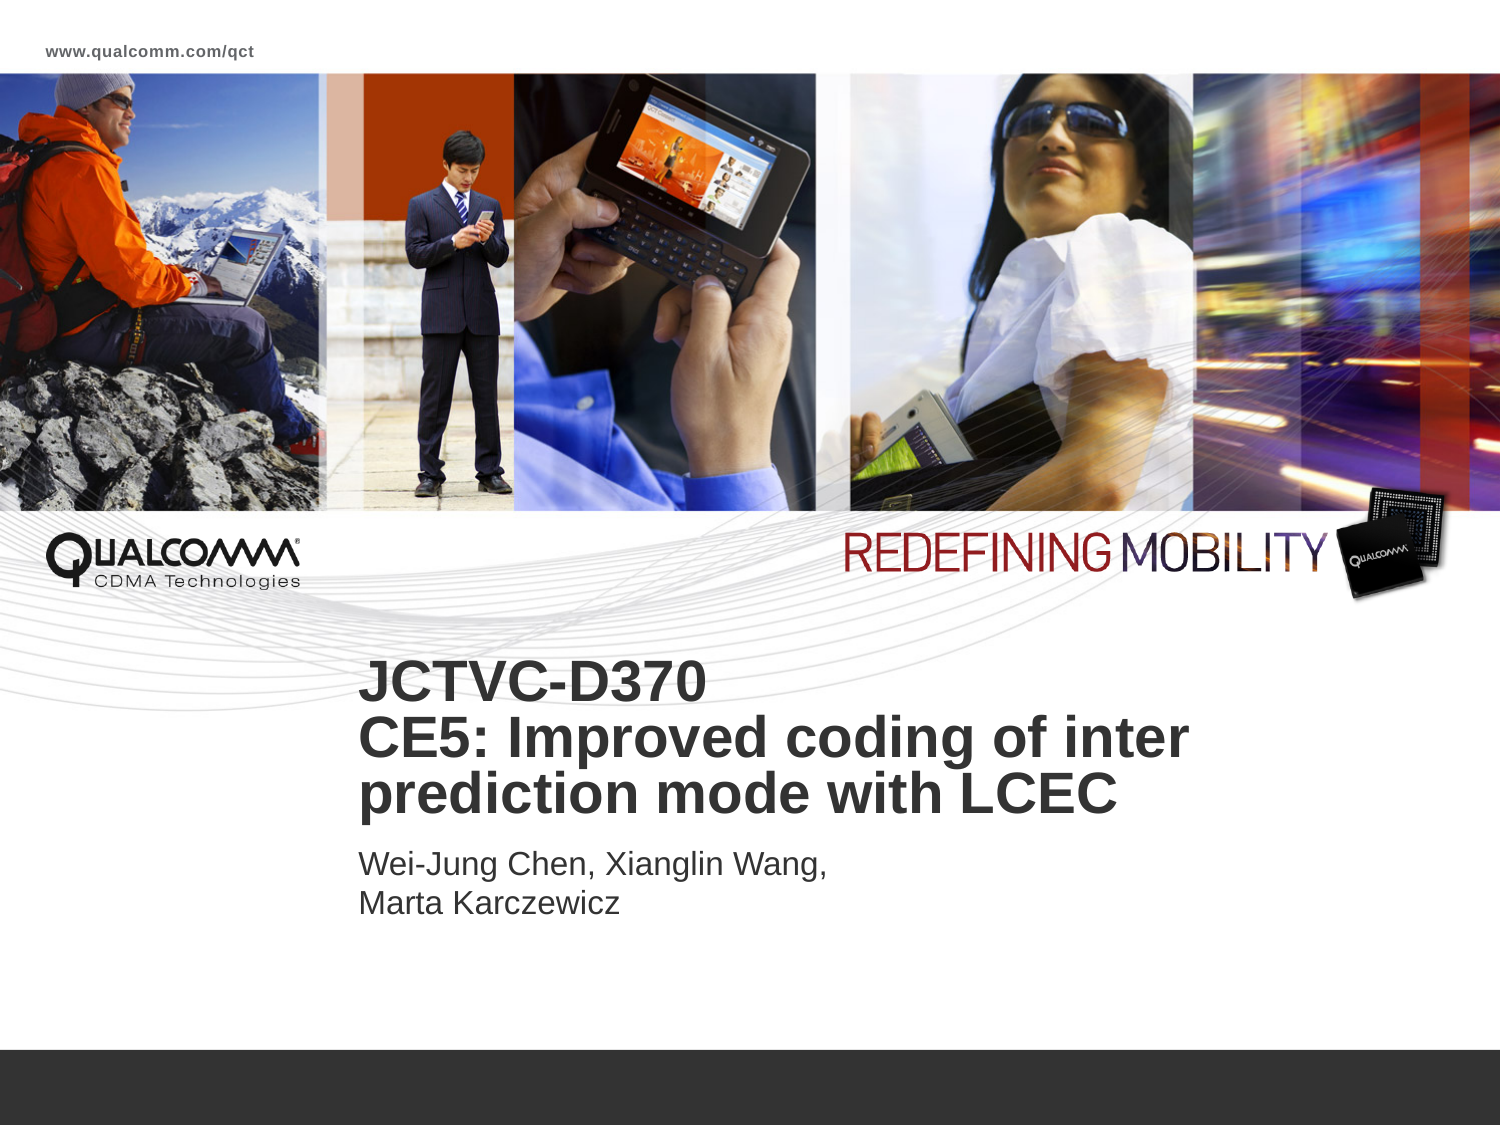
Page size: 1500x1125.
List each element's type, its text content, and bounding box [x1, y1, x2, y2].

subtitle Wei-Jung Chen, Xianglin Wang, Marta Karczewicz [343, 833, 1280, 895]
title JCTVC-D370 CE5: Improved coding of inter prediction mode with LCEC [343, 590, 1480, 833]
picture [30, 1048, 372, 1052]
picture [0, 12, 1500, 744]
